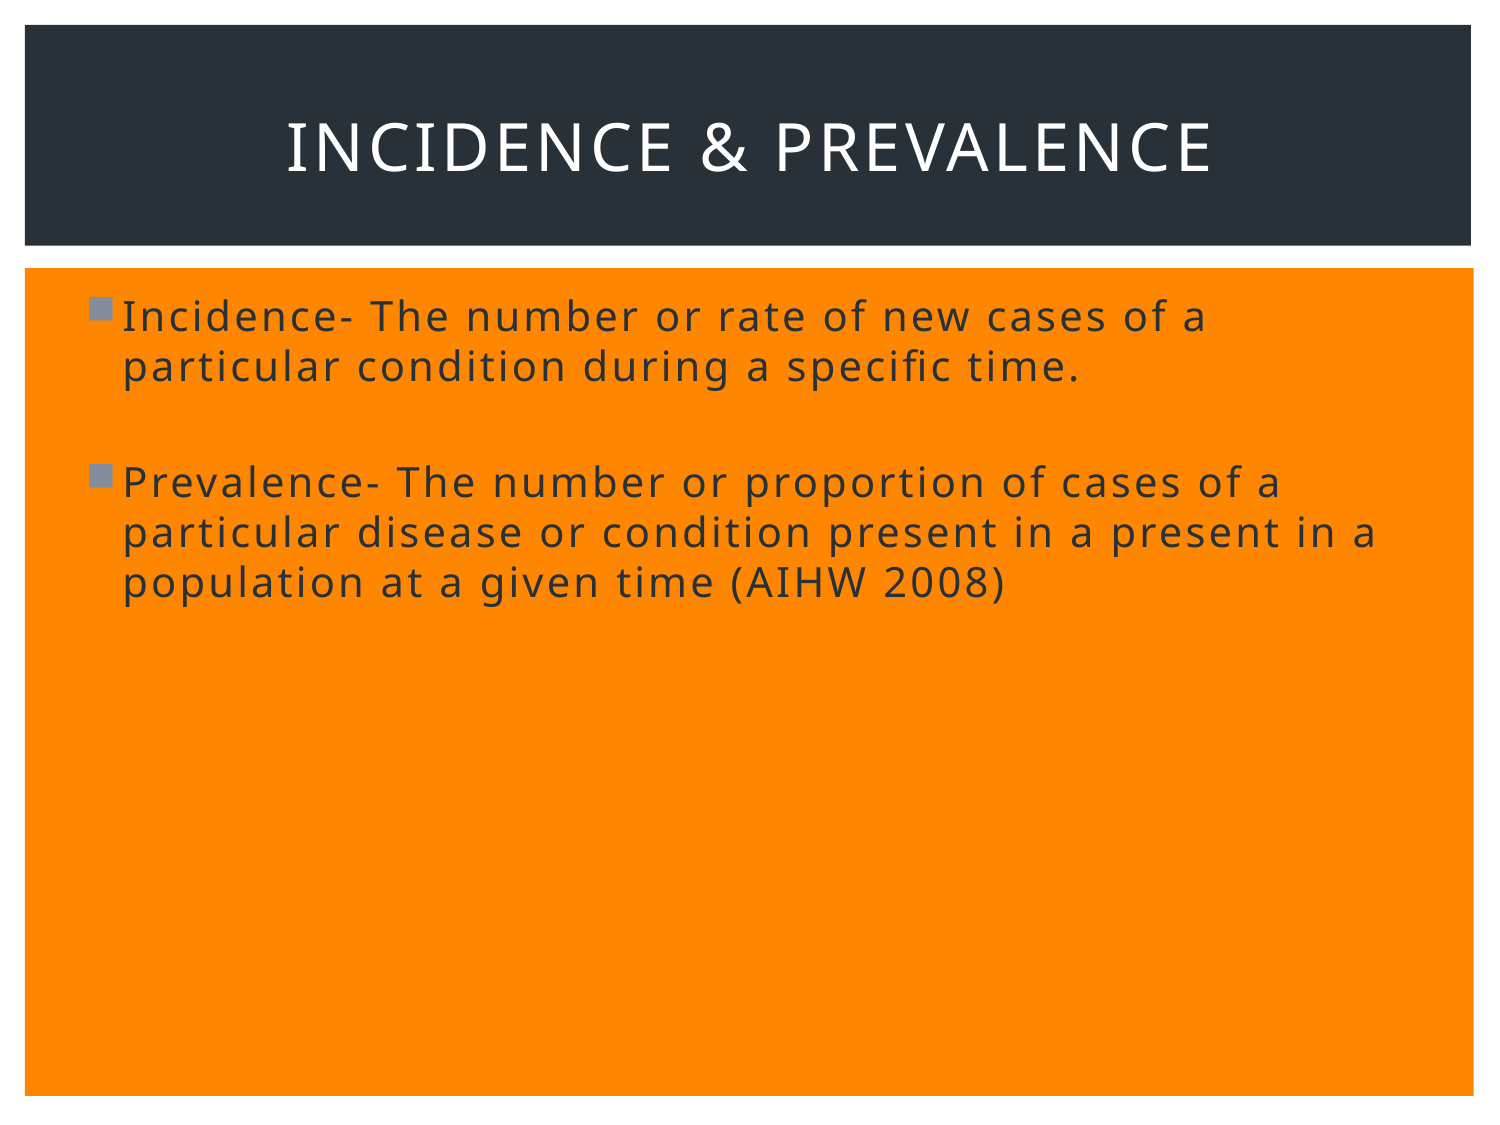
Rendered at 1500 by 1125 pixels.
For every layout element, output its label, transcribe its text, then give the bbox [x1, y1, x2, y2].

list Incidence- The number or rate of new cases of a particular condition during a specific time. Prevalence- The number or proportion of cases of a particular disease or condition present in a present in a population at a given time (AIHW 2008) [62, 281, 1442, 1005]
title Incidence & Prevalence [62, 58, 1438, 232]
